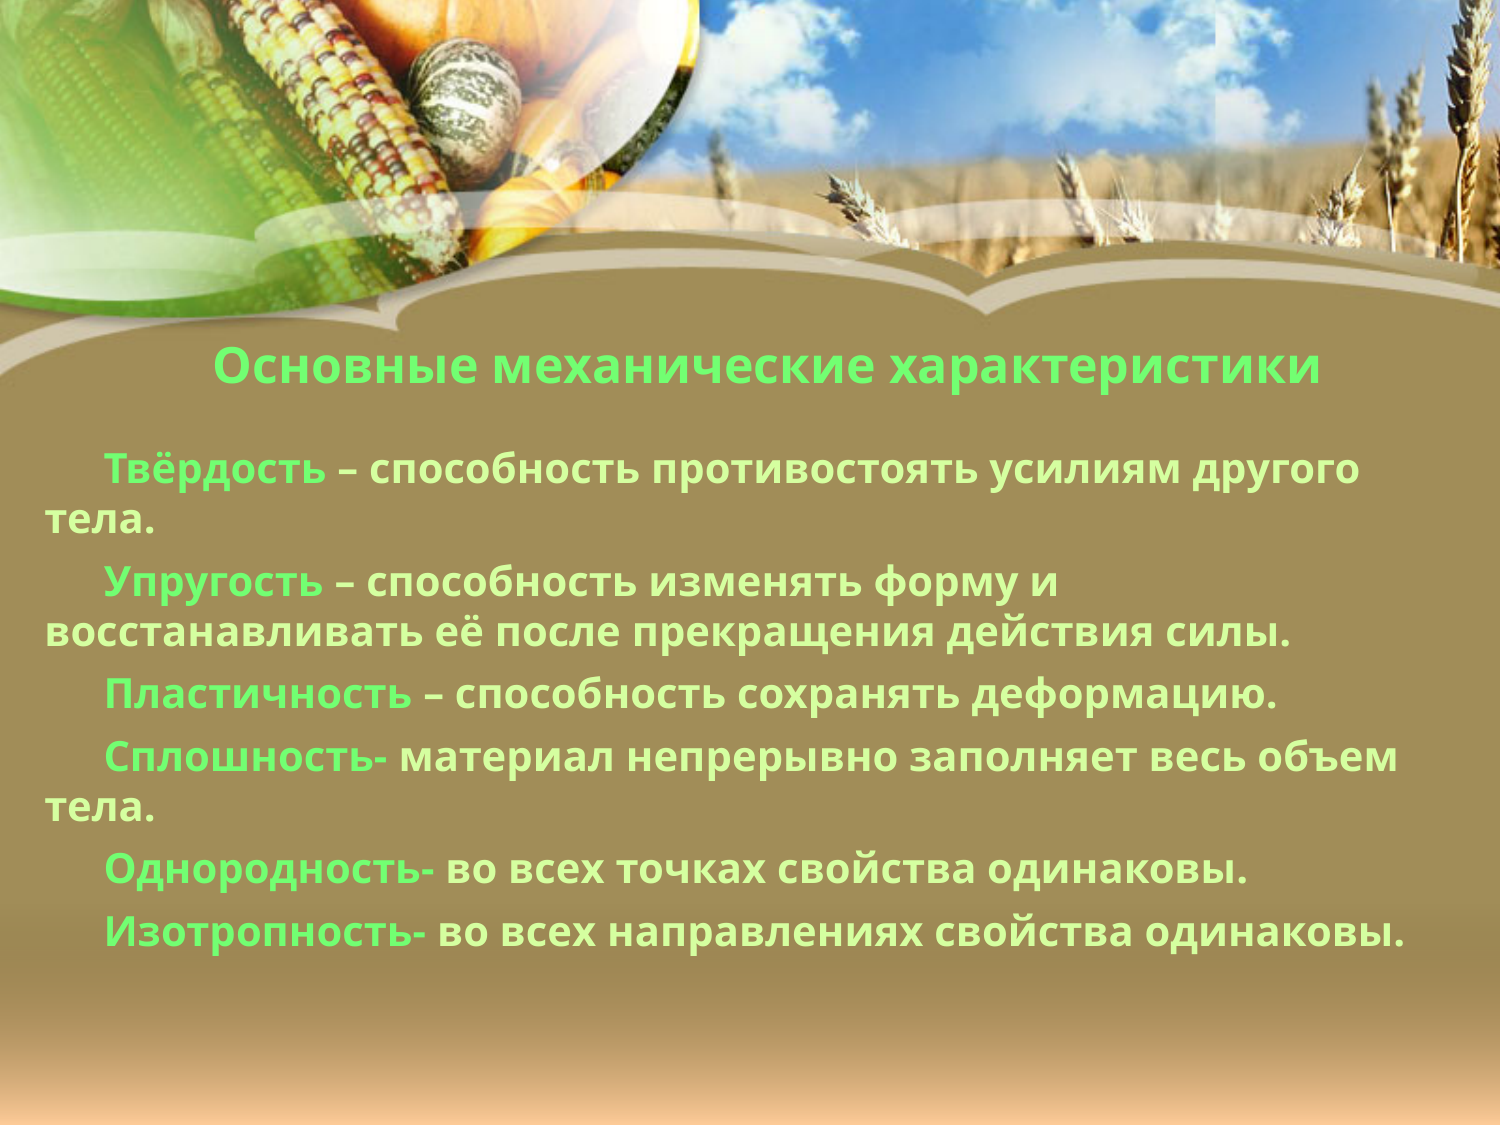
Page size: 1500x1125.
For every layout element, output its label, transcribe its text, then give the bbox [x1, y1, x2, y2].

list Основные механические характеристики Твёрдость – способность противостоять усилиям другого тела. Упругость – способность изменять форму и восстанавливать её после прекращения действия силы. Пластичность – способность сохранять деформацию. Сплошность- материал непрерывно заполняет весь объем тела. Однородность- во всех точках свойства одинаковы. Изотропность- во всех направлениях свойства одинаковы. [29, 338, 1447, 1071]
picture [0, 0, 1500, 935]
